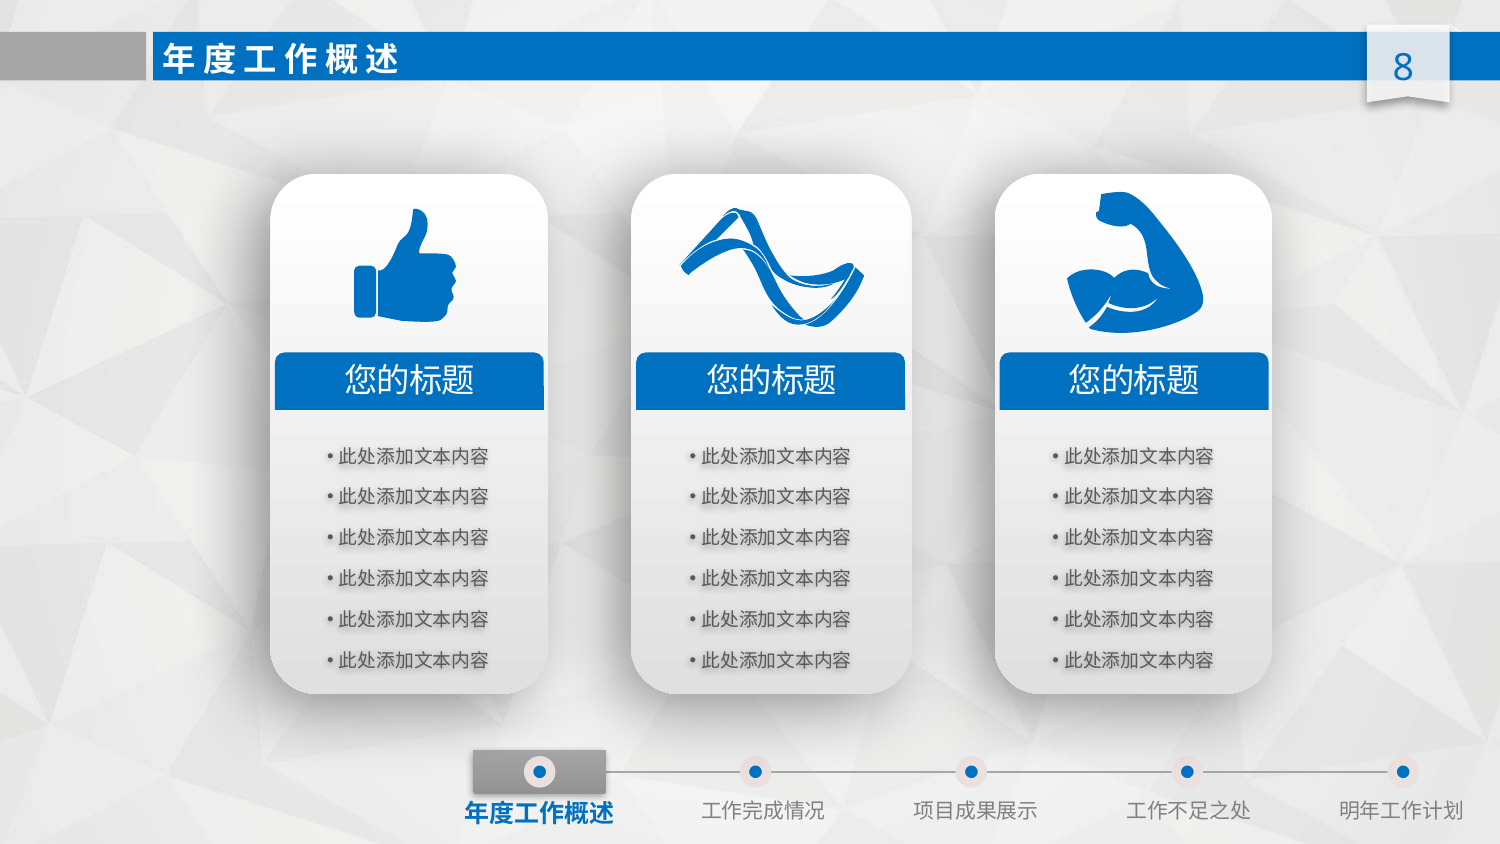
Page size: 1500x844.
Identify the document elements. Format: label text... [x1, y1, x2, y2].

text_box 年 度 工 作 概 述 [147, 31, 491, 86]
picture [0, 0, 1500, 31]
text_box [630, 173, 912, 694]
picture [0, 81, 1500, 844]
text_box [994, 173, 1273, 694]
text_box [270, 173, 549, 694]
